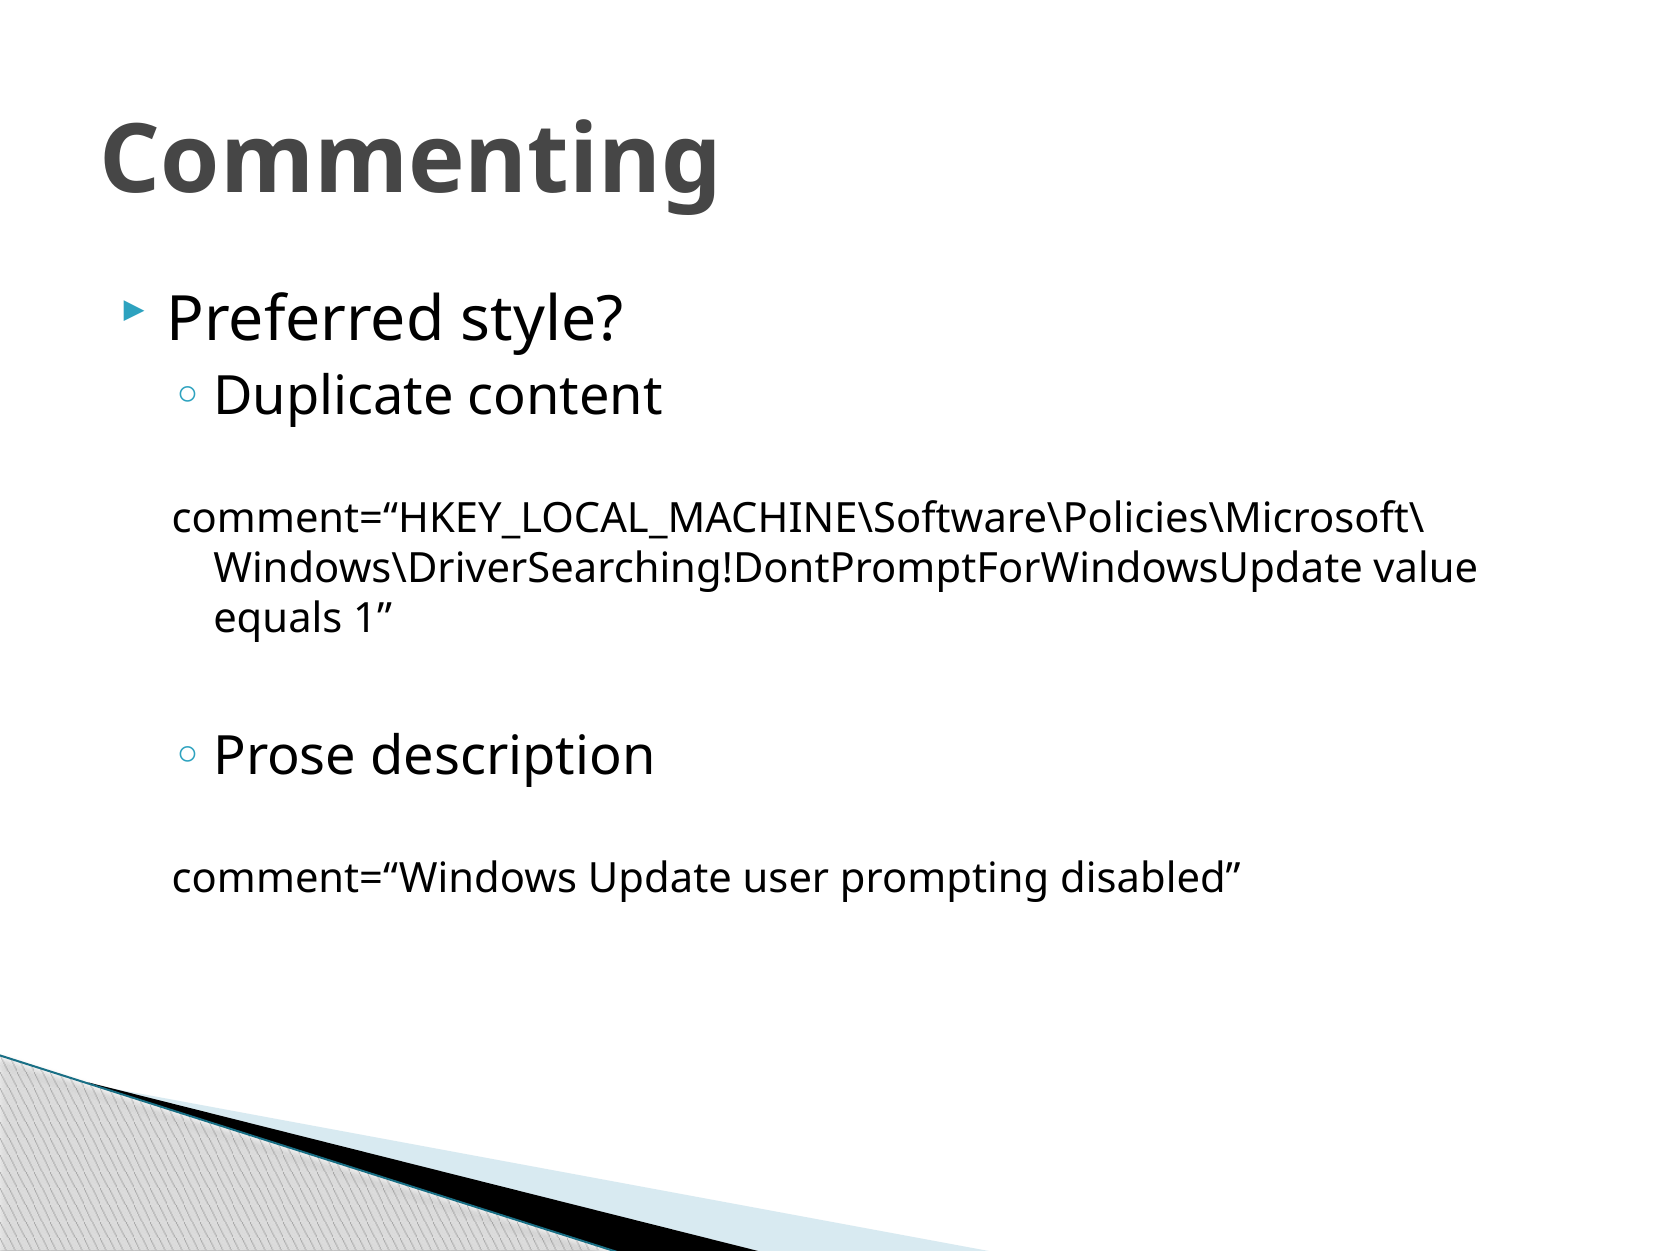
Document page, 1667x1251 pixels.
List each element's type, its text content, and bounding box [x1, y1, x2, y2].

title Commenting [83, 50, 1584, 259]
list Preferred style? Duplicate content comment=“HKEY_LOCAL_MACHINE\Software\Policies\Microsoft\Windows\DriverSearching!DontPromptForWindowsUpdate value equals 1” Prose description comment=“Windows Update user prompting disabled” [83, 270, 1584, 1095]
